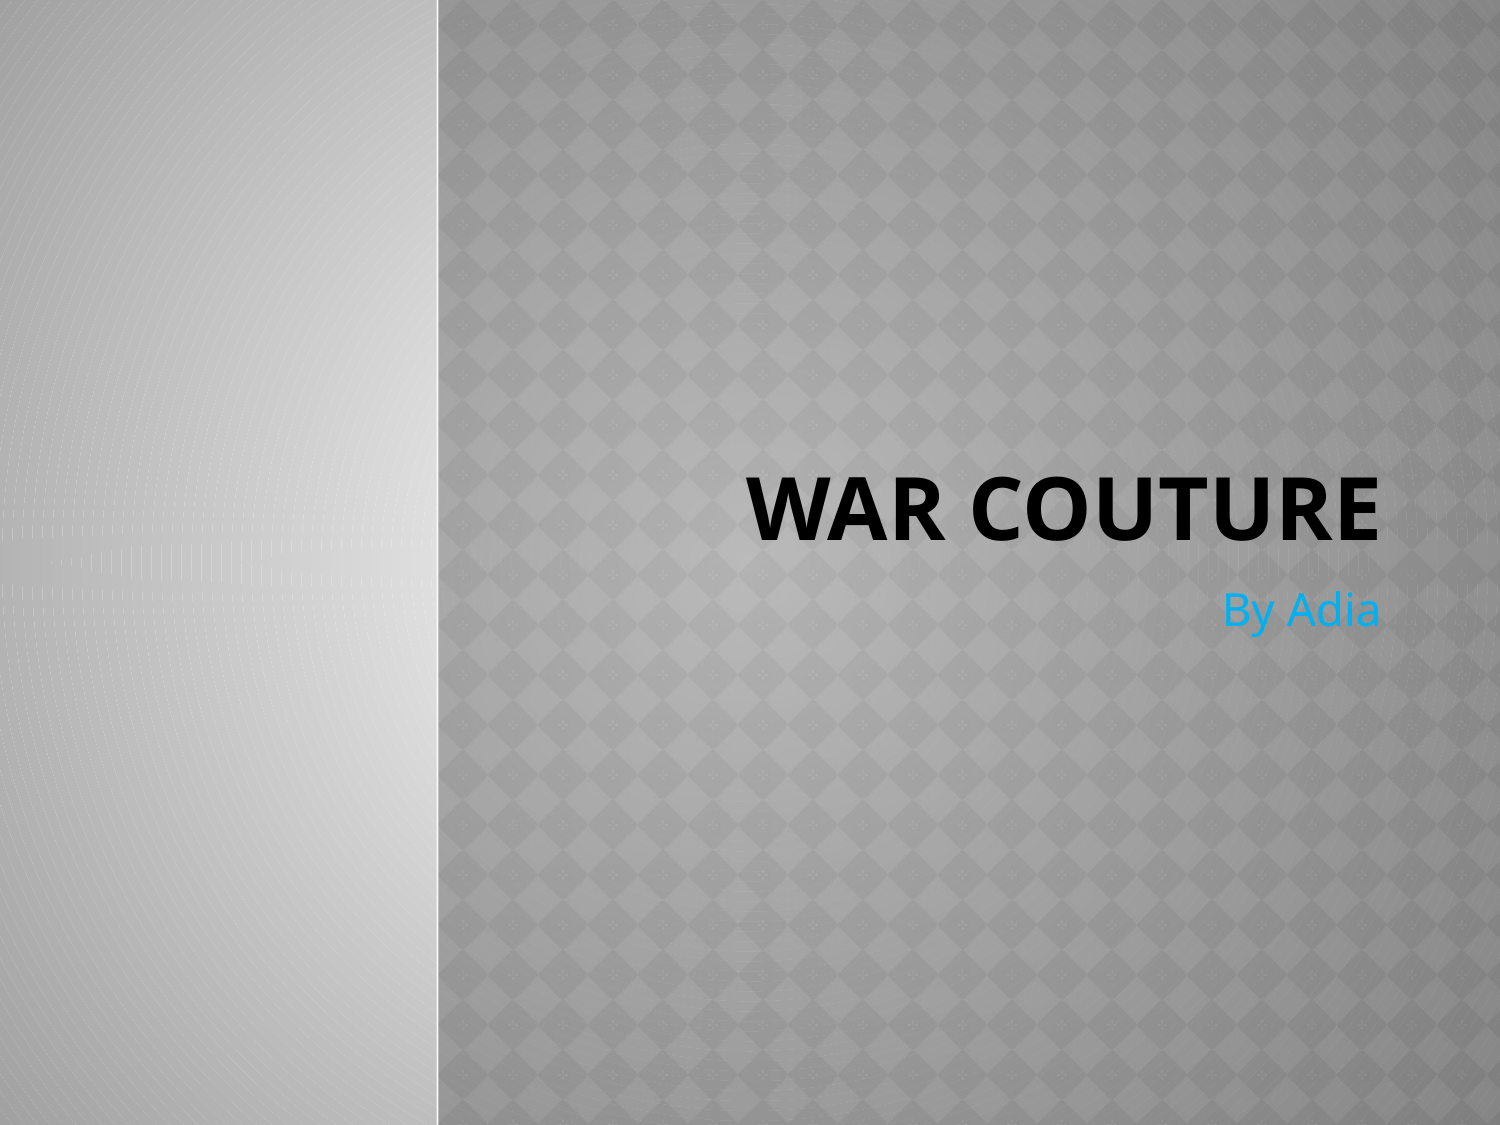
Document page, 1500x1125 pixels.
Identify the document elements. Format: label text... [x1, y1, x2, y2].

title War Couture [552, 87, 1390, 558]
subtitle By Adia [550, 580, 1390, 762]
